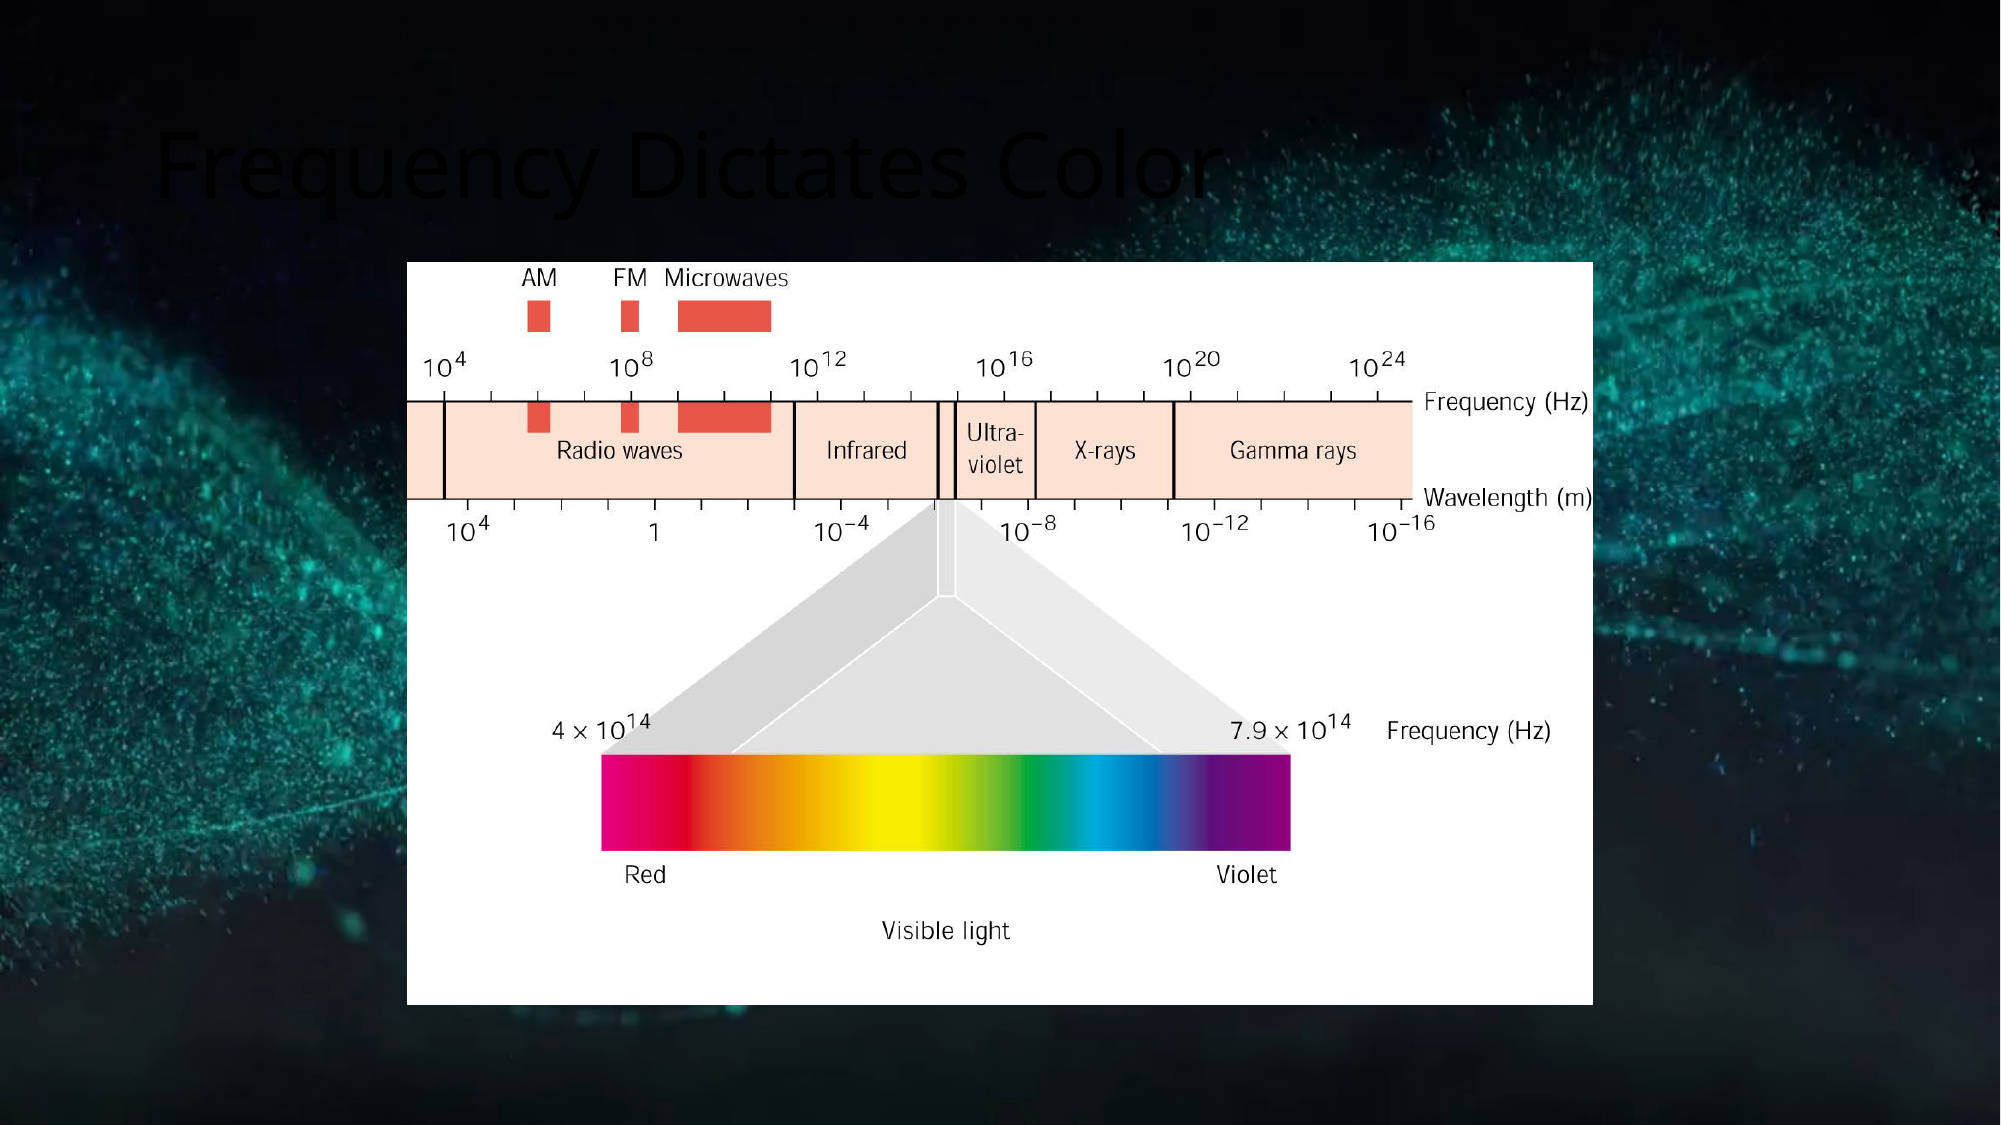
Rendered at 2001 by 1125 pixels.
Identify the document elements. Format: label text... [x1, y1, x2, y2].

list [407, 262, 1593, 1005]
title Frequency Dictates Color [137, 59, 1863, 278]
picture [0, 0, 2001, 1125]
